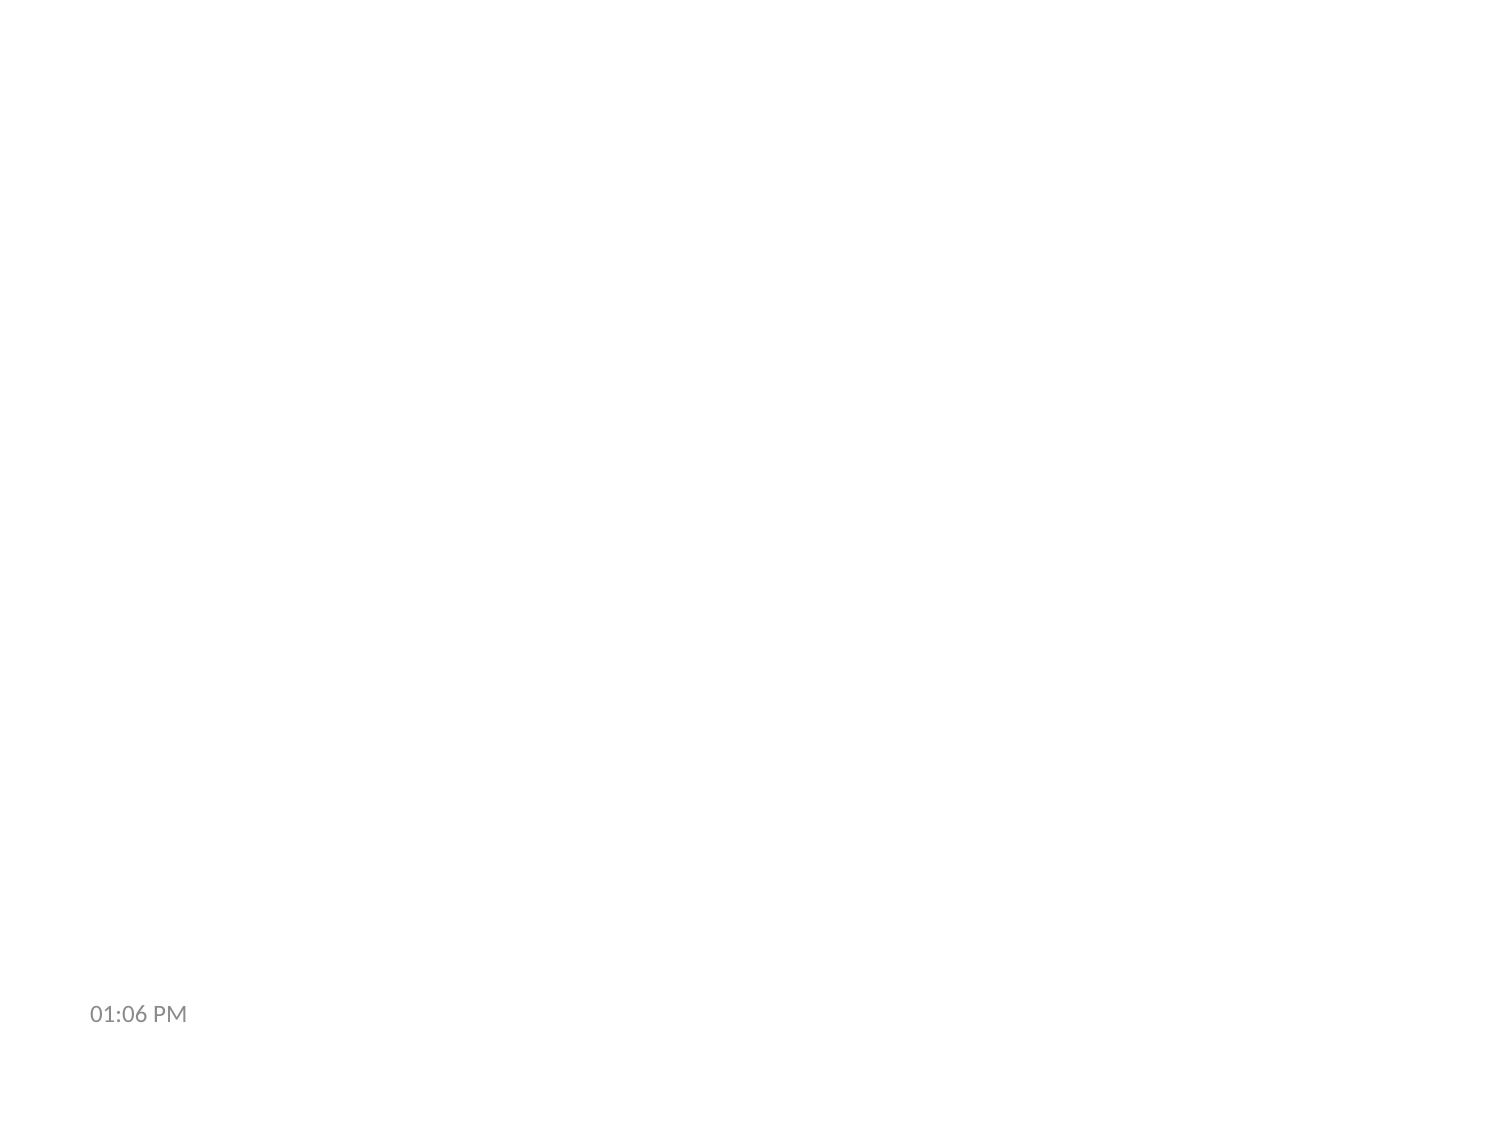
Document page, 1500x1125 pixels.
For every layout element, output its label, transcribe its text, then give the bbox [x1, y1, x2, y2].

text_box 3:35 PM [75, 982, 425, 1043]
